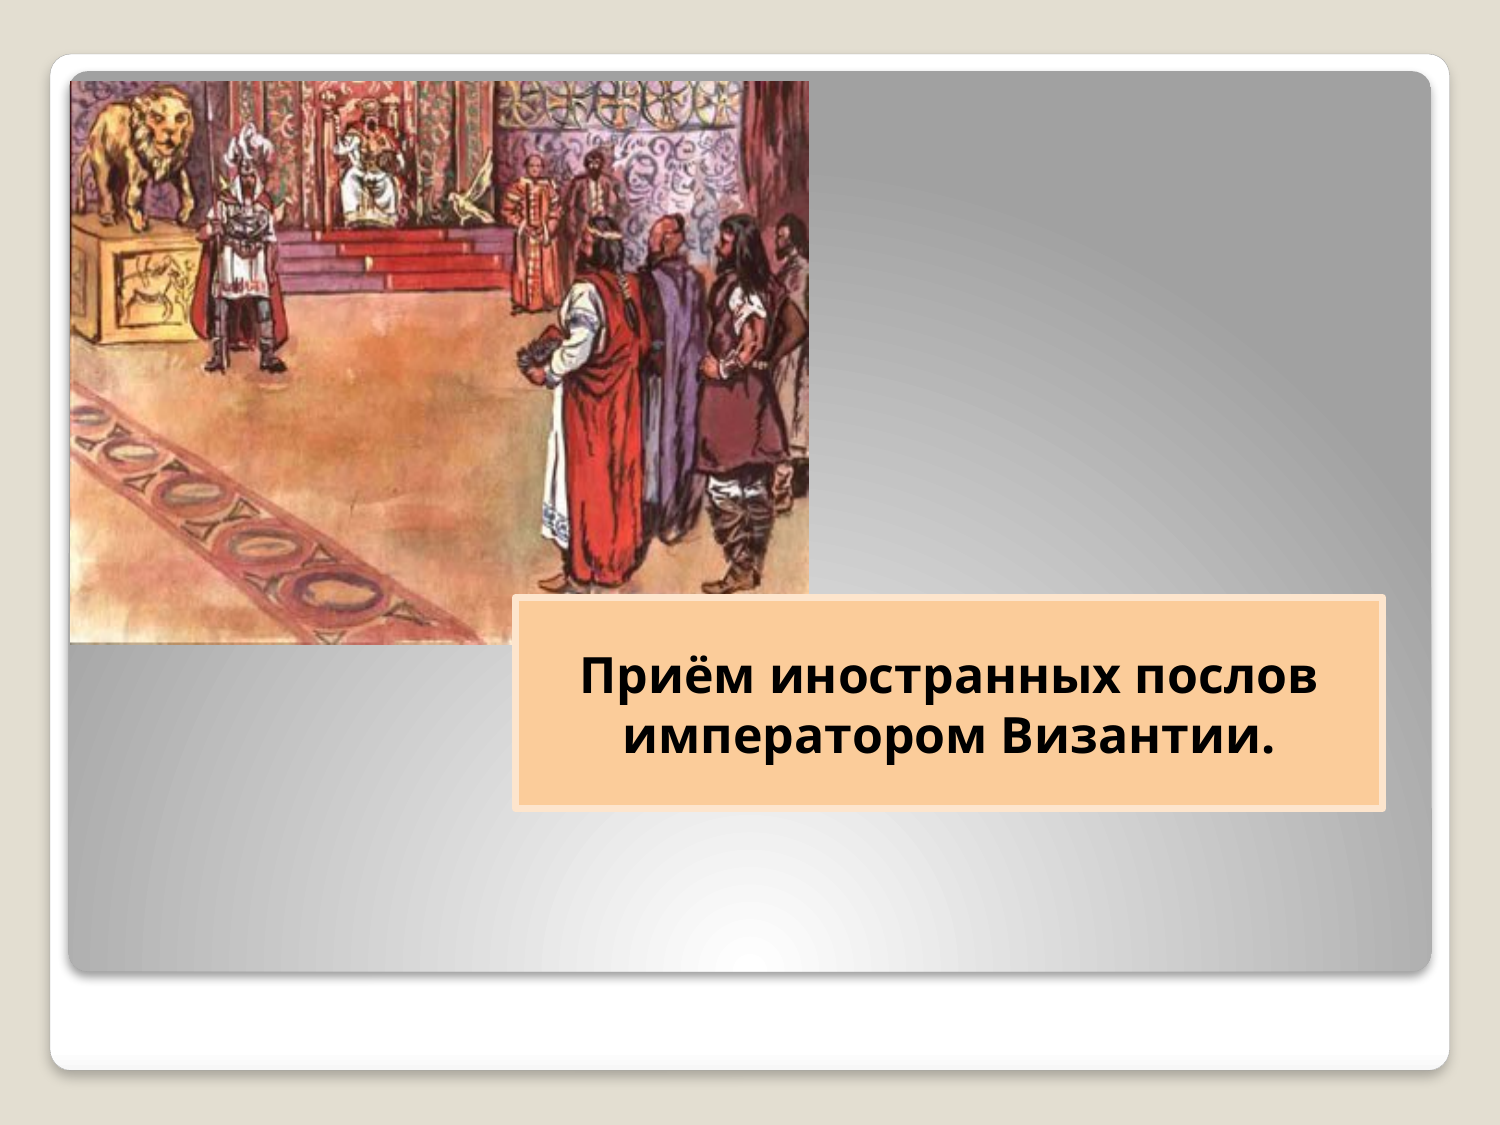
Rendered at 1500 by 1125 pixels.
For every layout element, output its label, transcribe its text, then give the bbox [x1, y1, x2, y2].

text_box Приём иностранных послов императором Византии. [512, 594, 1386, 812]
picture [70, 81, 809, 645]
